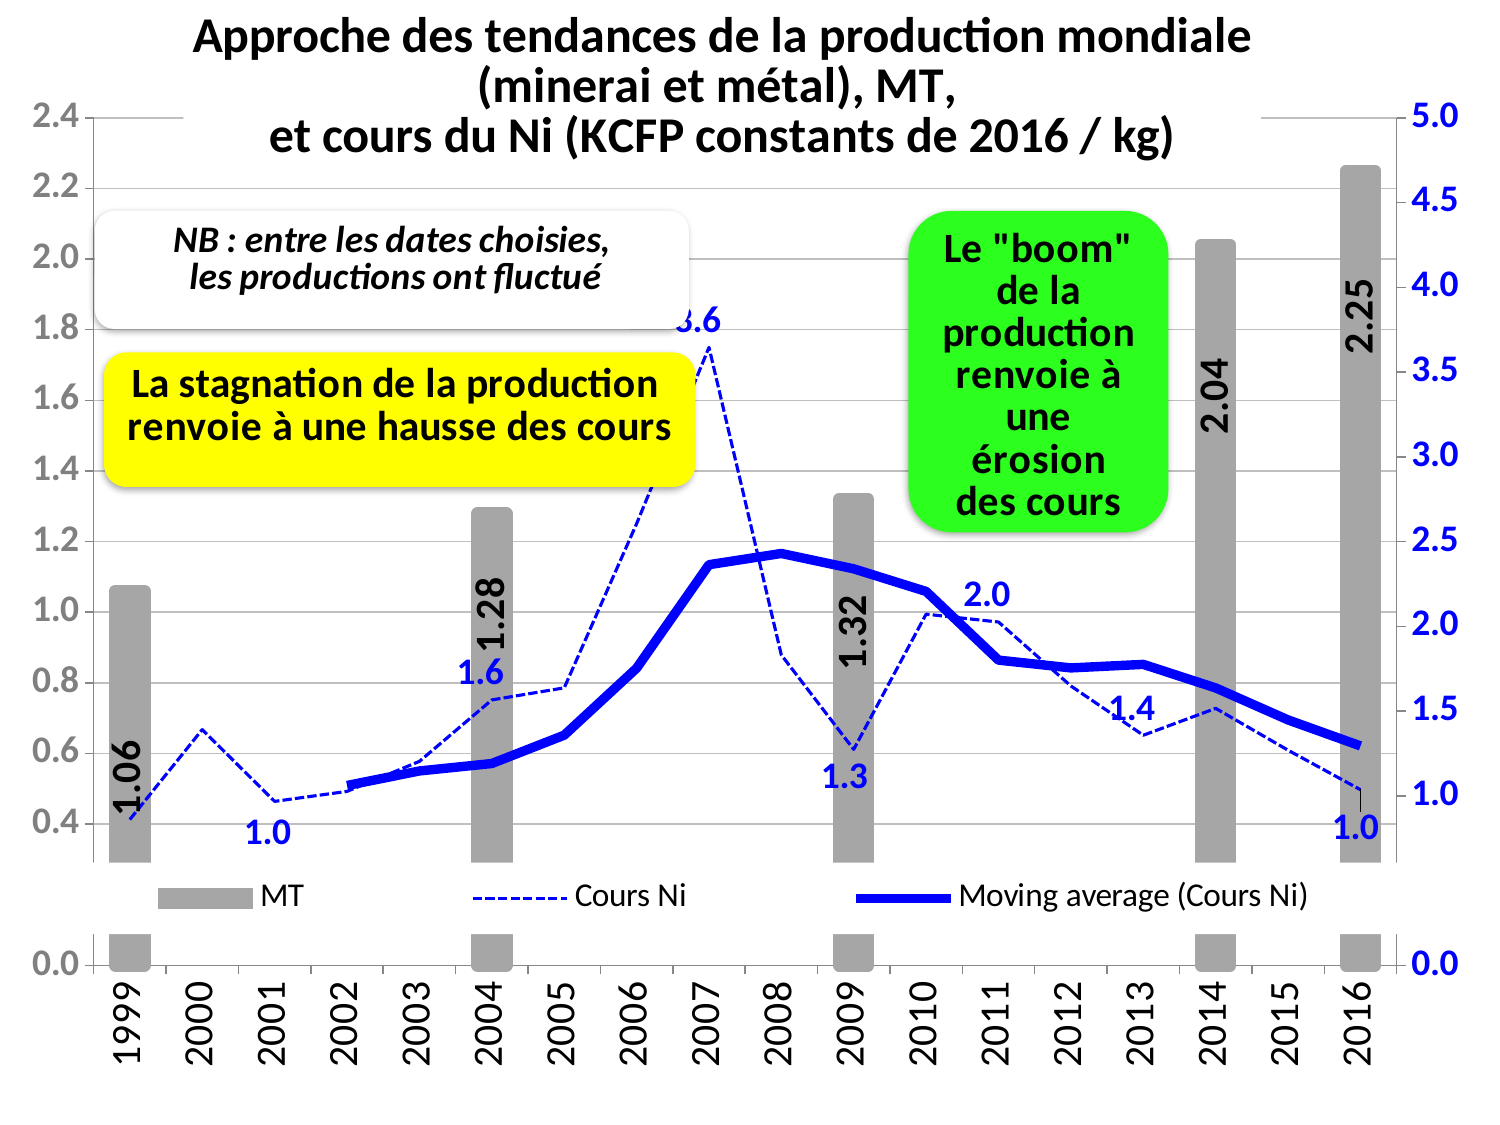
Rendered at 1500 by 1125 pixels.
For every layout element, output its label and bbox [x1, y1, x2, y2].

chart [0, 0, 1500, 1125]
